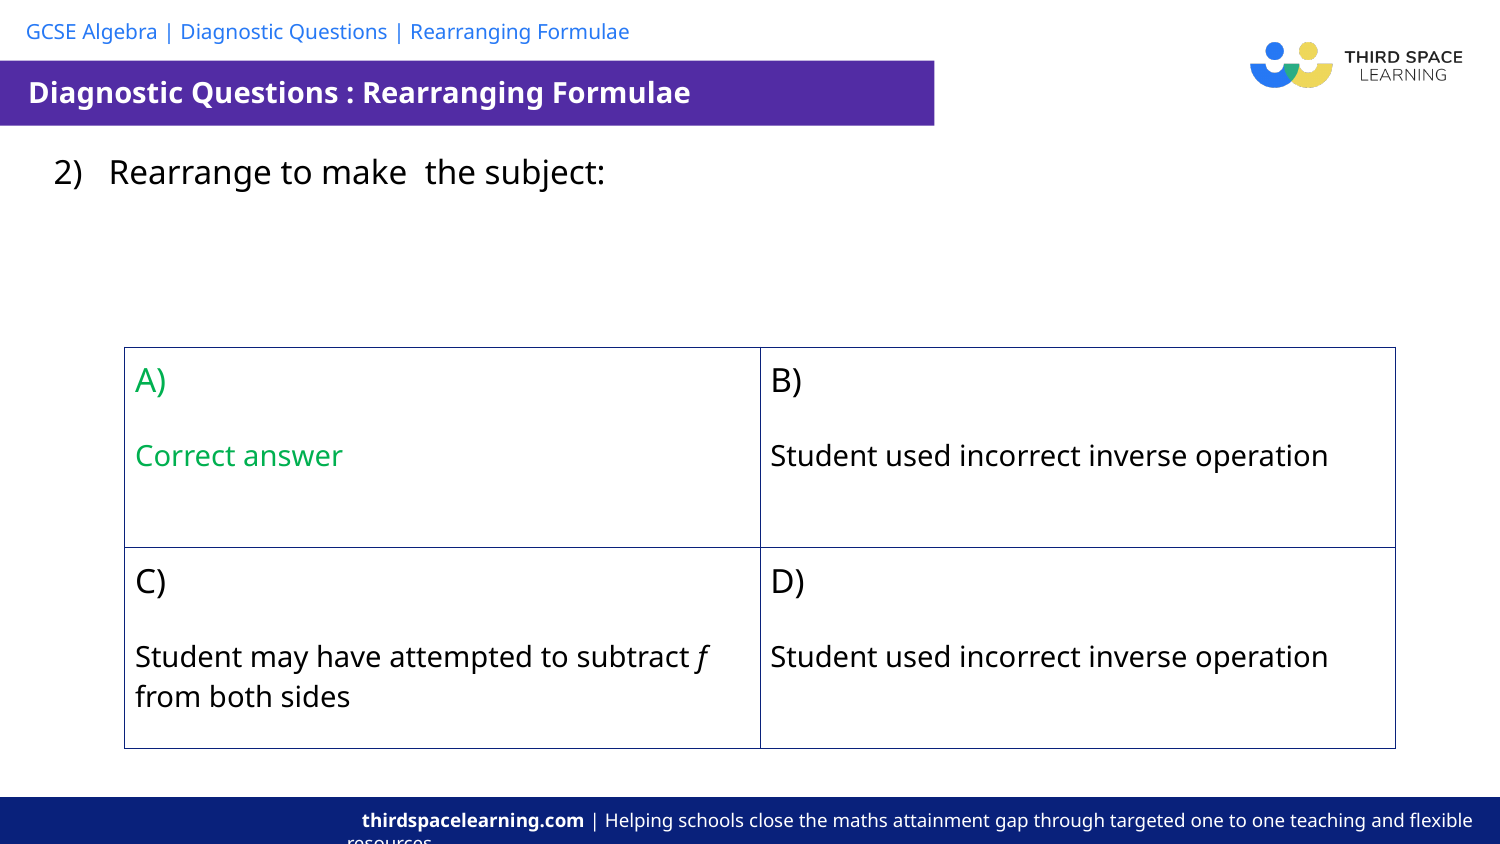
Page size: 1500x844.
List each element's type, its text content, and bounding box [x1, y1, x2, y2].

picture [1250, 33, 1465, 99]
text_box Diagnostic Questions : Rearranging Formulae [13, 59, 792, 125]
